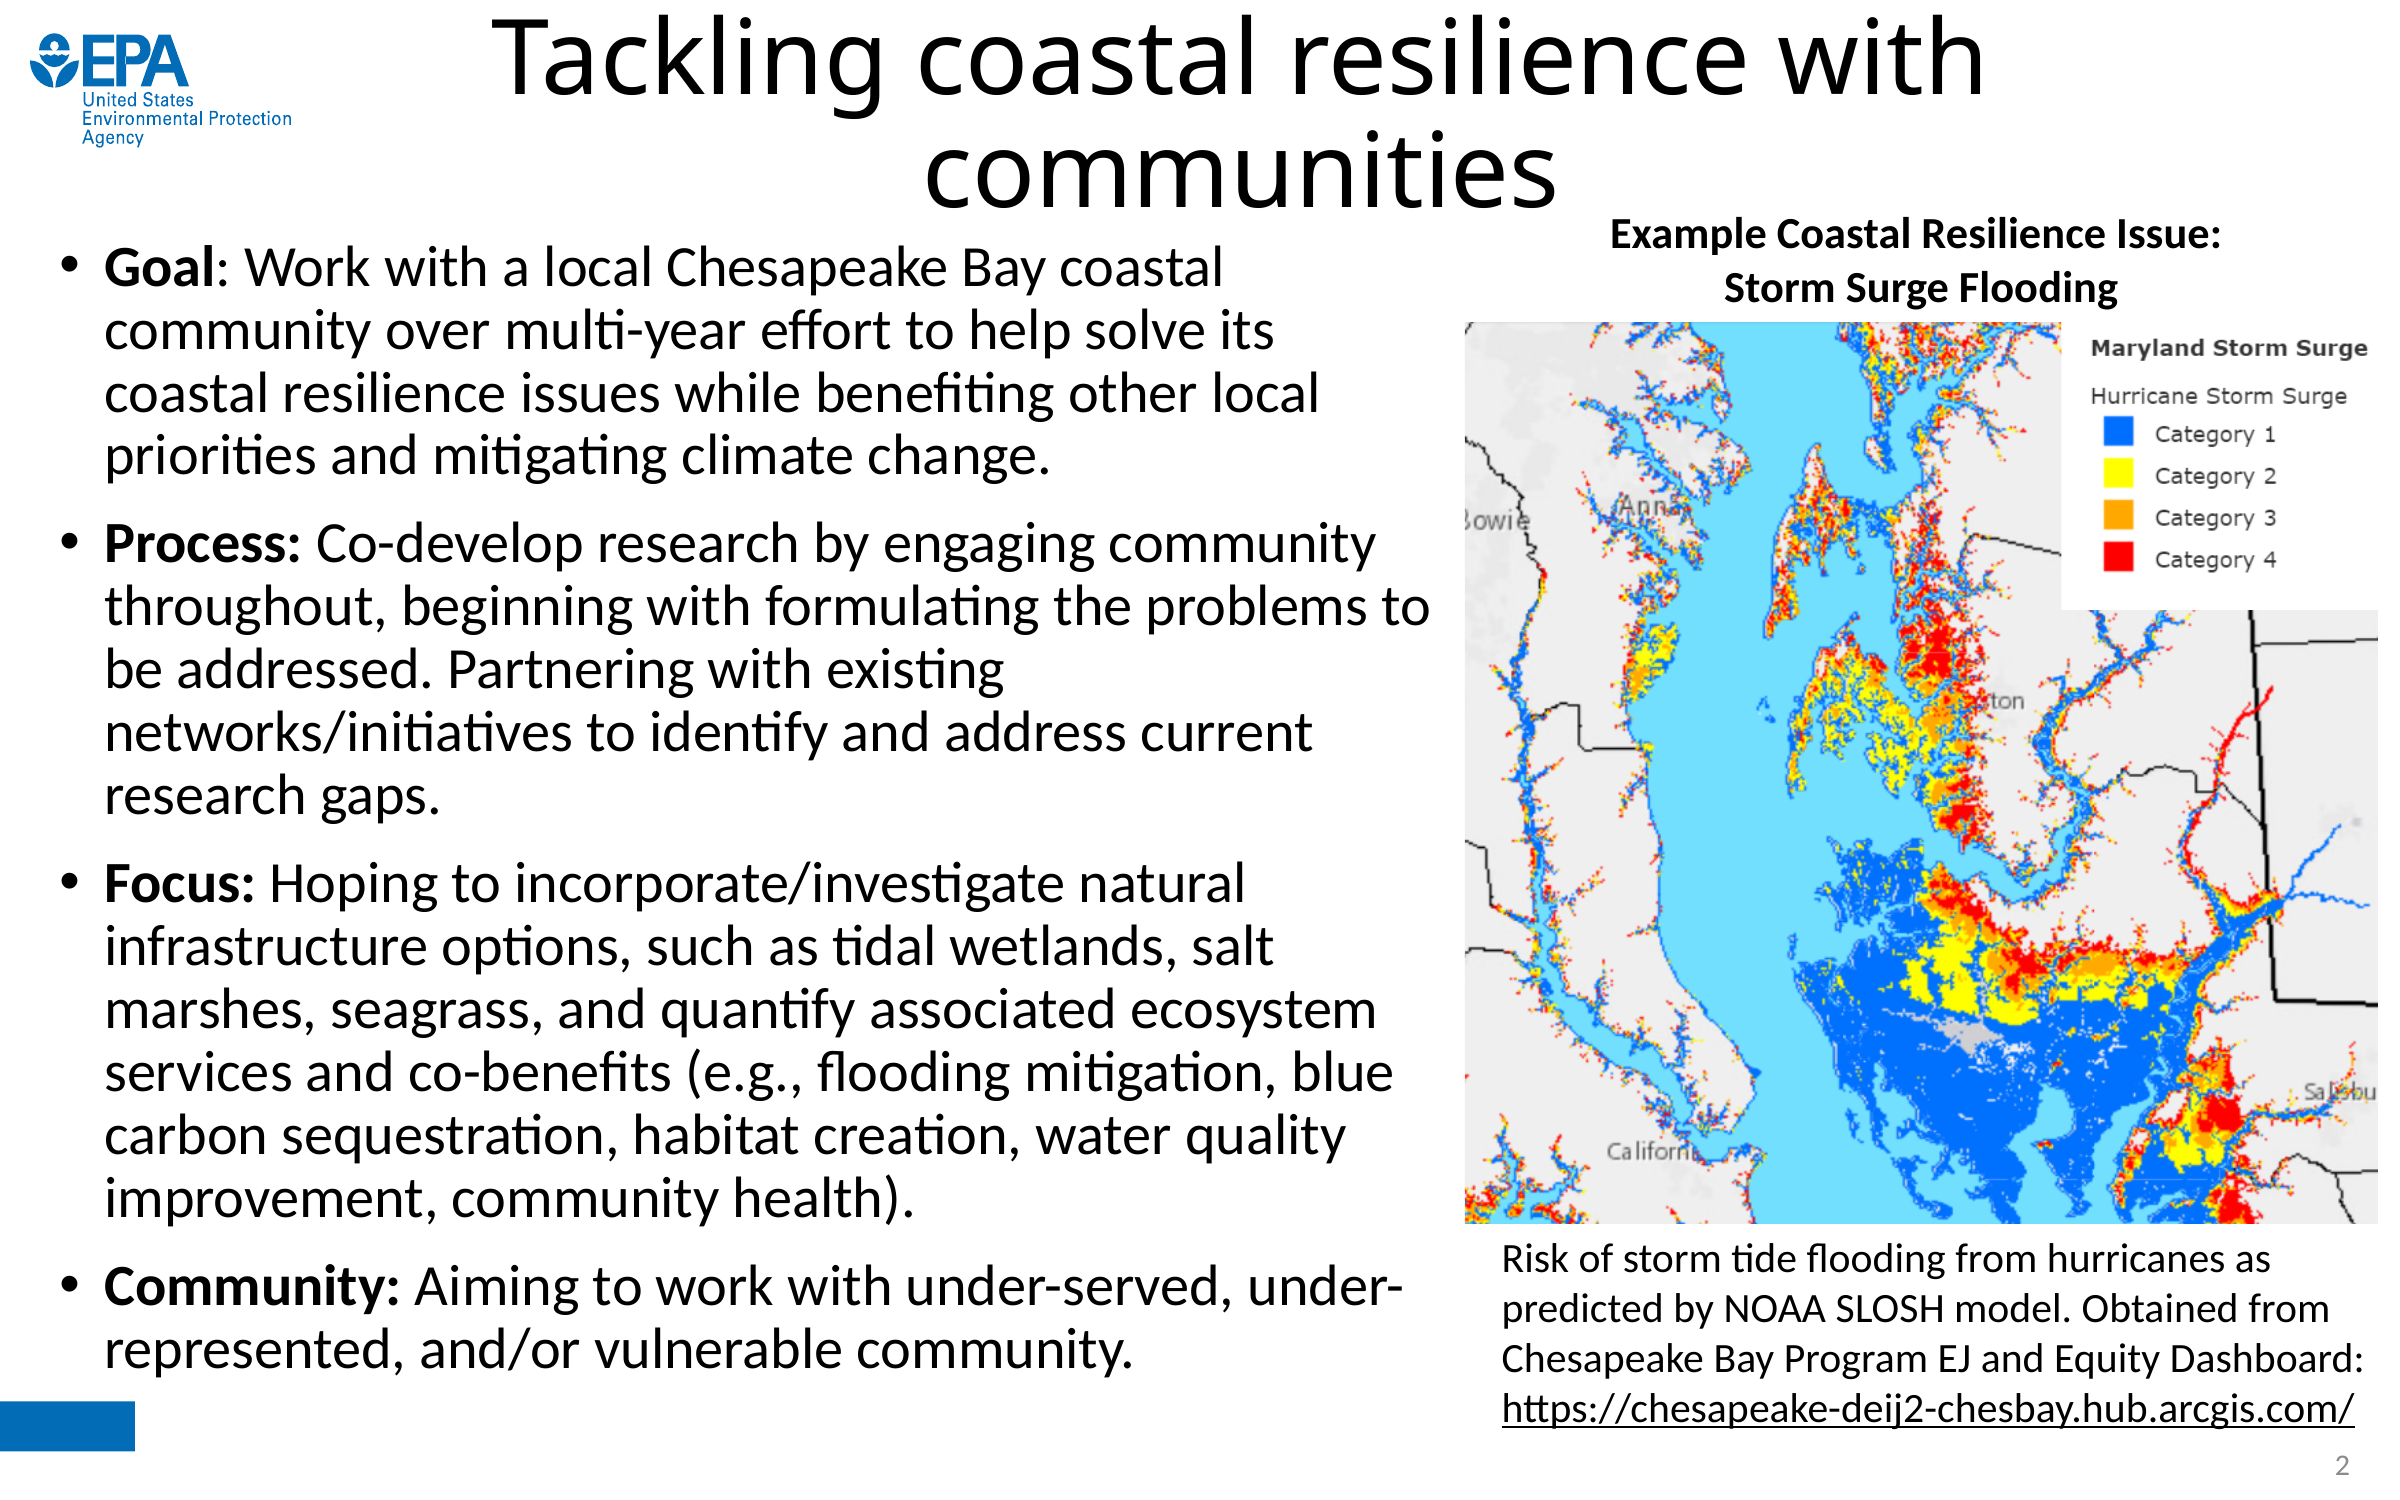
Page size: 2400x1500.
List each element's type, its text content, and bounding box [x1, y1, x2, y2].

text_box Example Coastal Resilience Issue: Storm Surge Flooding [1464, 196, 2378, 319]
list Goal: Work with a local Chesapeake Bay coastal community over multi-year effort to help solve its coastal resilience issues while benefiting other local priorities and mitigating climate change. Process: Co-develop research by engaging community throughout, beginning with formulating the problems to be addressed. Partnering with existing networks/initiatives to identify and address current research gaps. Focus: Hoping to incorporate/investigate natural infrastructure options, such as tidal wetlands, salt marshes, seagrass, and quantify associated ecosystem services and co-benefits (e.g., flooding mitigation, blue carbon sequestration, habitat creation, water quality improvement, community health). Community: Aiming to work with under-served, under-represented, and/or vulnerable community. [44, 228, 1454, 1468]
slide_number 2 [1825, 1423, 2366, 1500]
title Tackling coastal resilience with communities [282, 0, 2200, 238]
text_box Risk of storm tide flooding from hurricanes as predicted by NOAA SLOSH model. Obtained from Chesapeake Bay Program EJ and Equity Dashboard: https://chesapeake-deij2-chesbay.hub.arcgis.com/ [1486, 1223, 2400, 1439]
picture [1464, 319, 2390, 1224]
